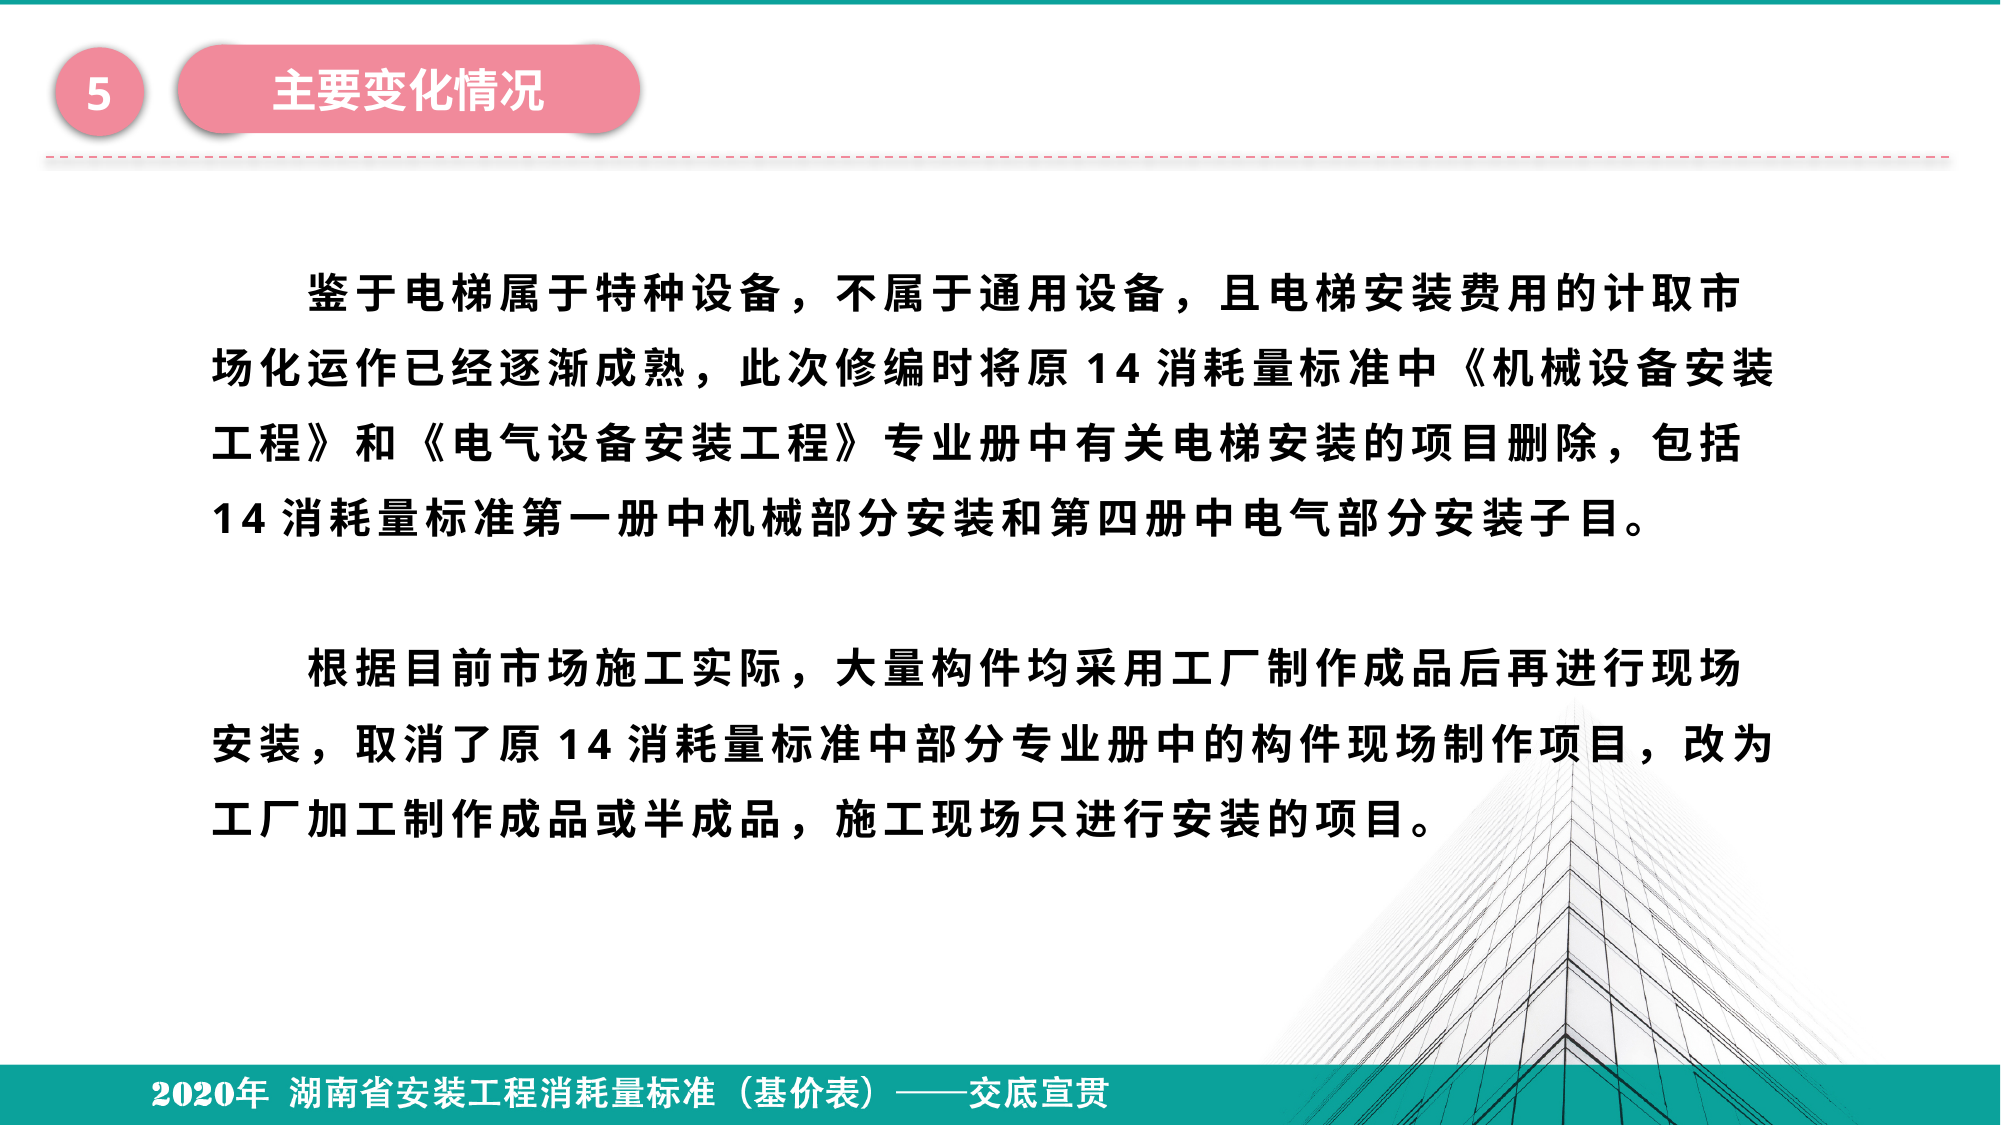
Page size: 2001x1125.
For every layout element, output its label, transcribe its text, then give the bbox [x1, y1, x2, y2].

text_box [45, 44, 1955, 158]
slide_number [1918, 0, 2000, 52]
title 鉴于电梯属于特种设备，不属于通用设备，且电梯安装费用的计取市场化运作已经逐渐成熟，此次修编时将原14消耗量标准中《机械设备安装工程》和《电气设备安装工程》专业册中有关电梯安装的项目删除，包括14消耗量标准第一册中机械部分安装和第四册中电气部分安装子目。 根据目前市场施工实际，大量构件均采用工厂制作成品后再进行现场安装，取消了原14消耗量标准中部分专业册中的构件现场制作项目，改为工厂加工制作成品或半成品，施工现场只进行安装的项目。 [196, 158, 1805, 926]
picture [0, 0, 2001, 1125]
